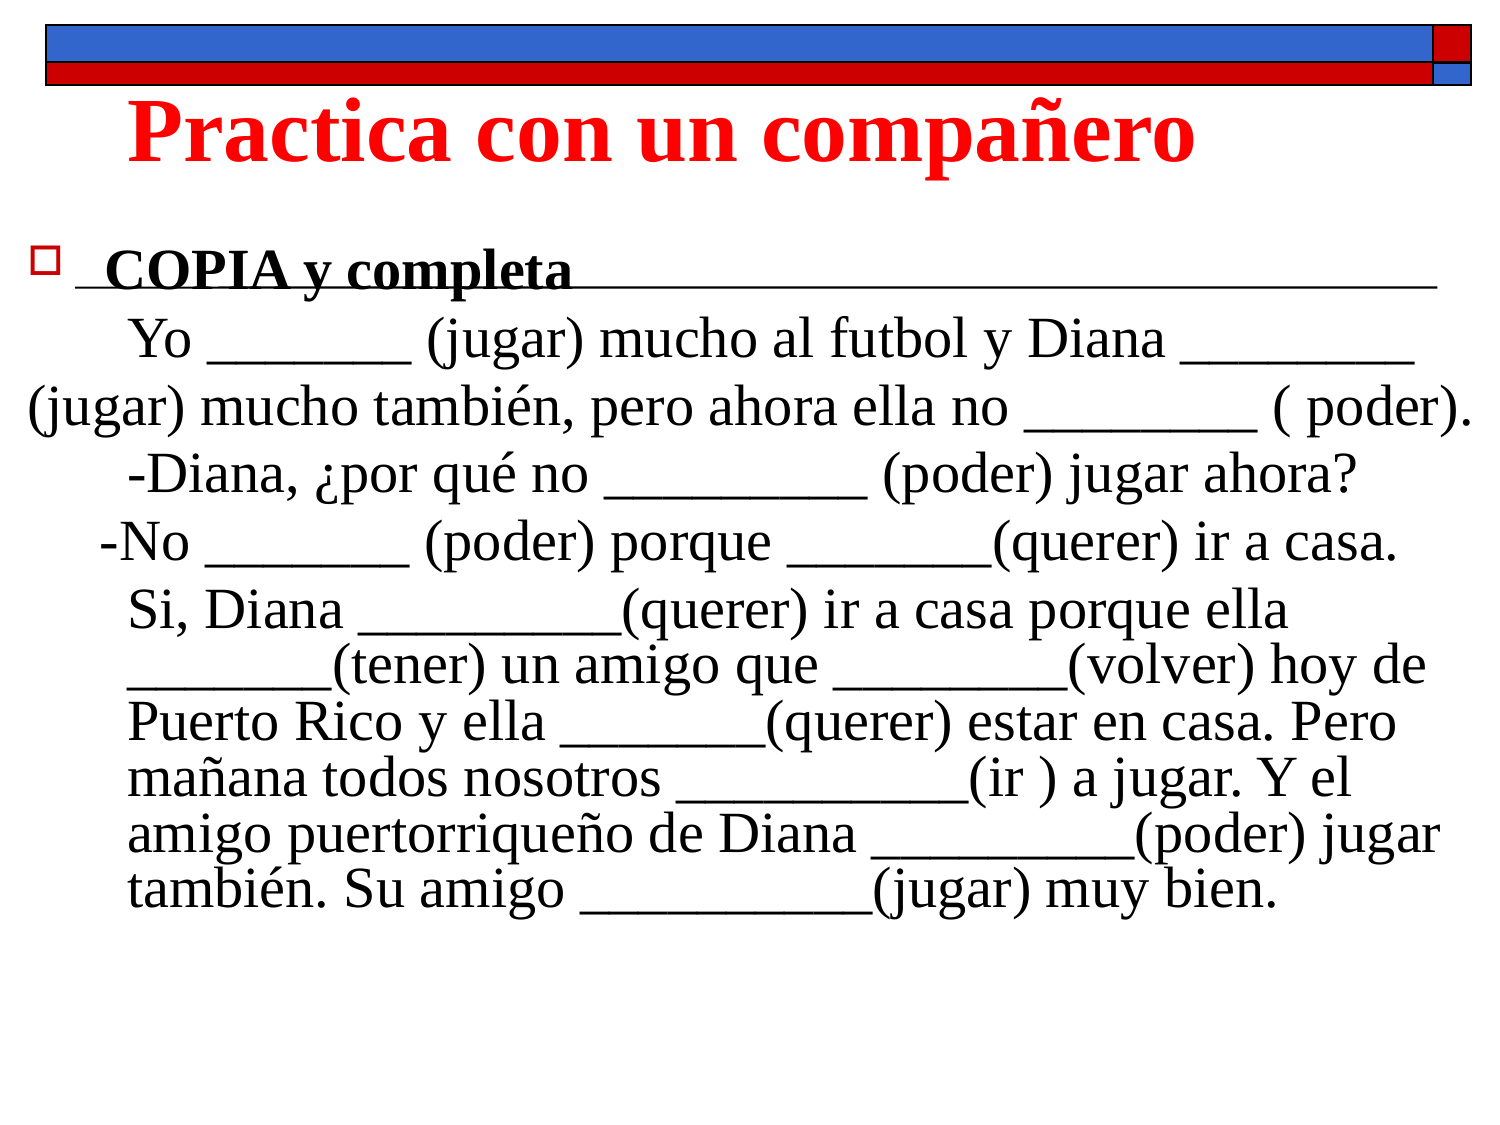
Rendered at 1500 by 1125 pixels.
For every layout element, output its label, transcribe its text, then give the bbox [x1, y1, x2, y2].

text_box COPIA y completa Yo _______ (jugar) mucho al futbol y Diana ________ (jugar) mucho también, pero ahora ella no ________ ( poder). -Diana, ¿por qué no _________ (poder) jugar ahora? -No _______ (poder) porque _______(querer) ir a casa. Si, Diana _________(querer) ir a casa porque ella _______(tener) un amigo que ________(volver) hoy de Puerto Rico y ella _______(querer) estar en casa. Pero mañana todos nosotros __________(ir ) a jugar. Y el amigo puertorriqueño de Diana _________(poder) jugar también. Su amigo __________(jugar) muy bien. [12, 237, 1500, 1125]
text_box Practica con un compañero [112, 62, 1463, 237]
